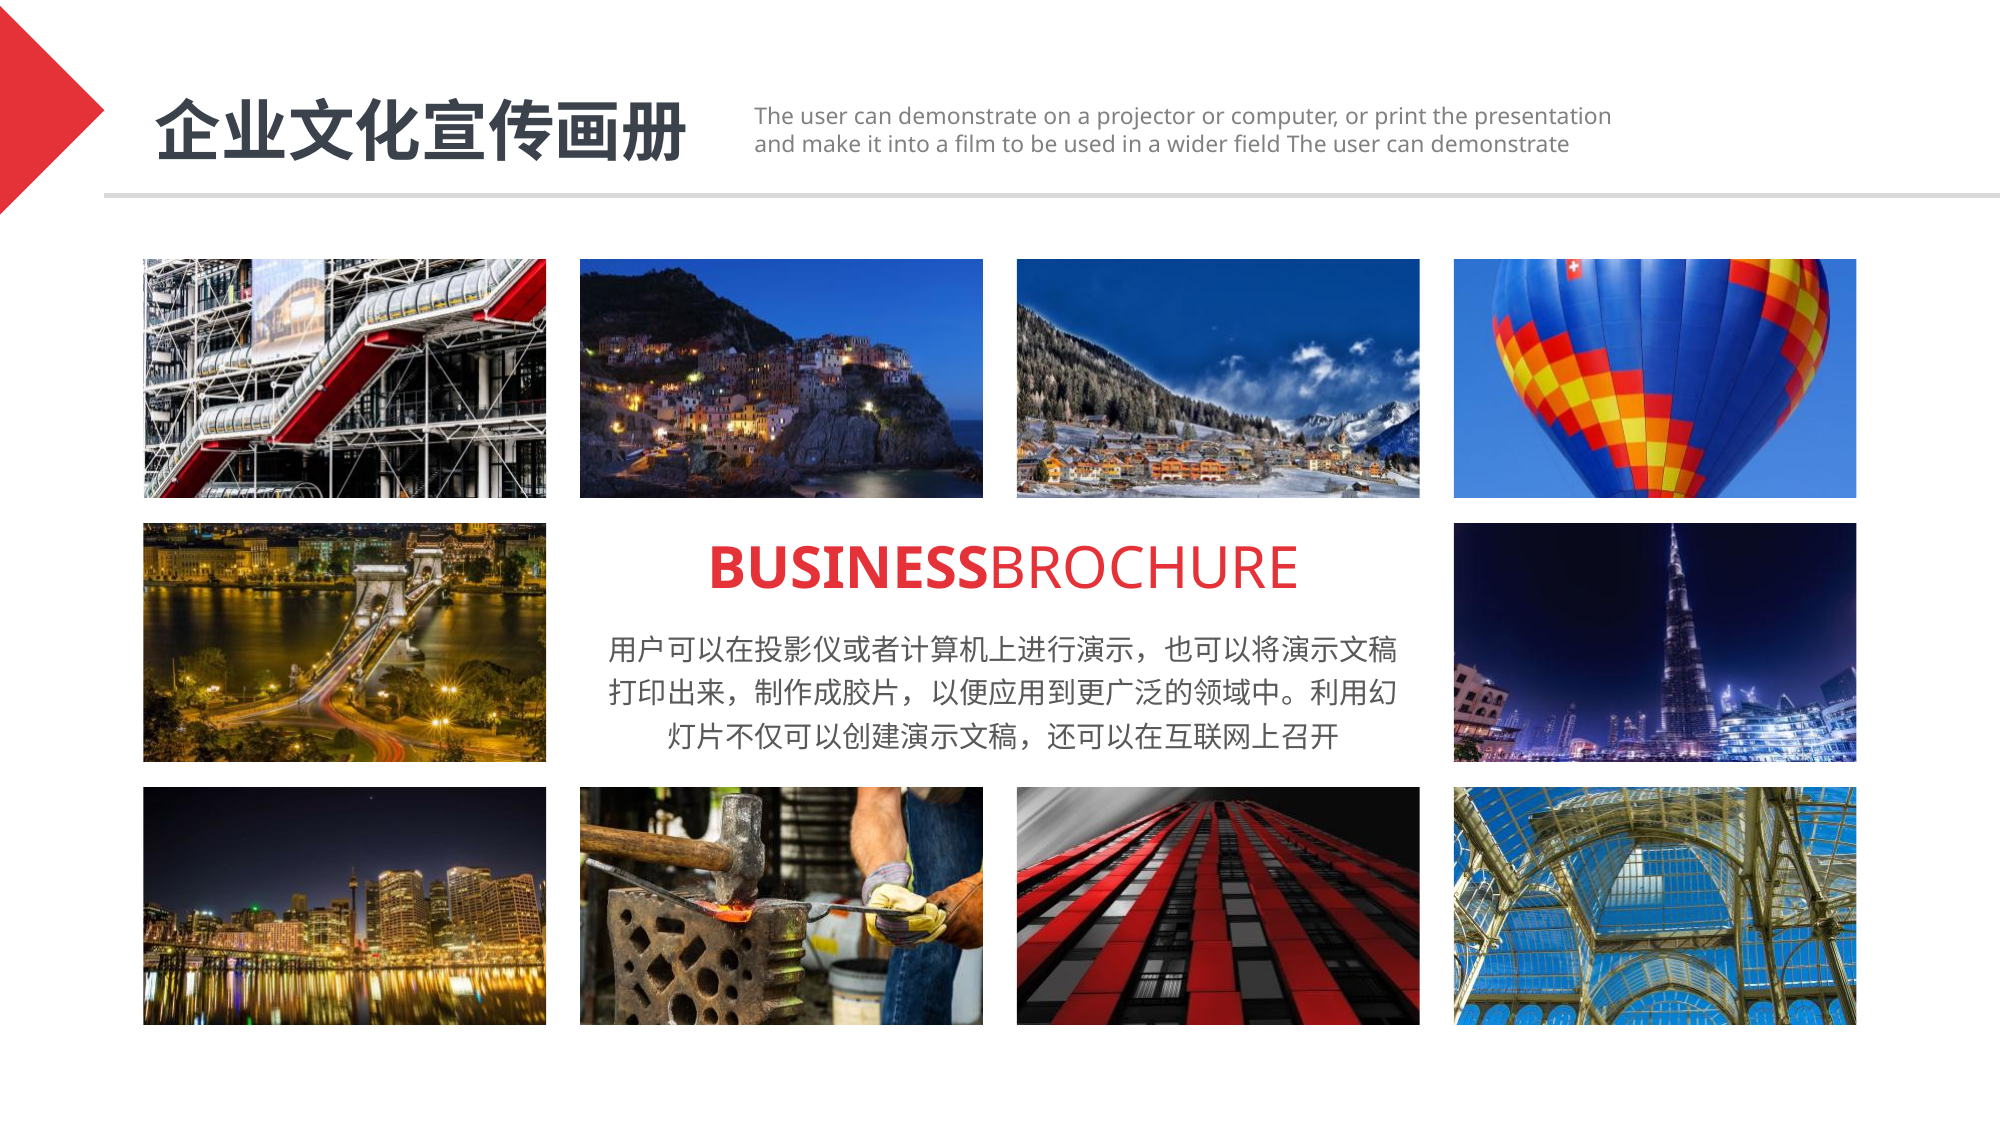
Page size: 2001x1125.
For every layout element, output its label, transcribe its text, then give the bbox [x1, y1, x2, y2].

text_box [142, 258, 547, 498]
text_box [579, 786, 984, 1026]
text_box [1453, 258, 1857, 498]
text_box [1016, 258, 1421, 498]
text_box 用户可以在投影仪或者计算机上进行演示，也可以将演示文稿打印出来，制作成胶片，以便应用到更广泛的领域中。利用幻灯片不仅可以创建演示文稿，还可以在互联网上召开 [587, 614, 1420, 761]
text_box [1016, 786, 1421, 1026]
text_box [0, 0, 2000, 238]
text_box BUSINESSBROCHURE [328, 523, 1678, 608]
text_box [142, 786, 547, 1026]
text_box [1453, 786, 1857, 1026]
text_box [579, 258, 984, 498]
text_box [142, 522, 547, 762]
text_box [1453, 522, 1857, 762]
